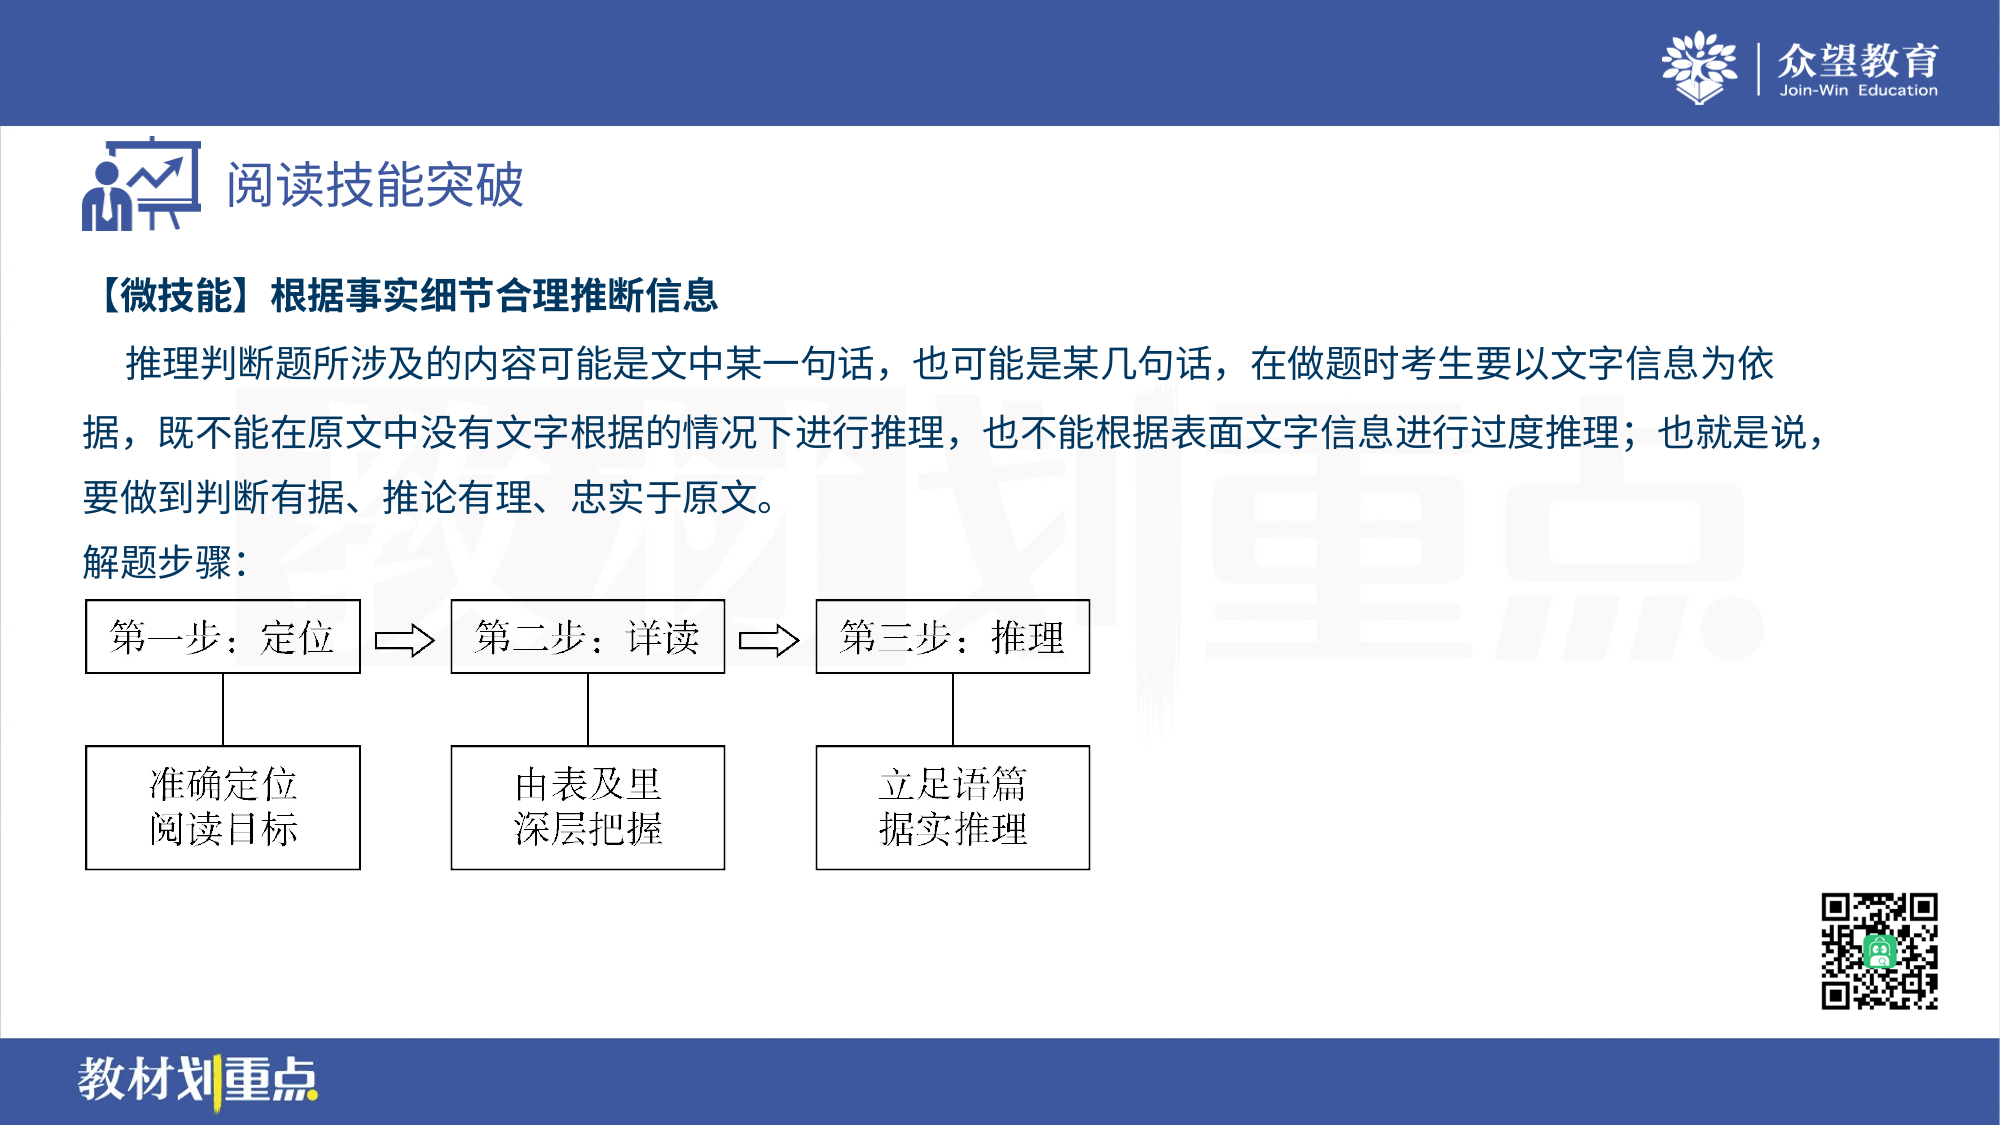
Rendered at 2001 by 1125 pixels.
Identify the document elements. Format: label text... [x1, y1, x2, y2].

picture [0, 0, 2000, 1125]
text_box 解题步骤： [82, 518, 1817, 577]
text_box 【微技能】根据事实细节合理推断信息 推理判断题所涉及的内容可能是文中某一句话，也可能是某几句话，在做题时考生要以文字信息为依 据，既不能在原文中没有文字根据的情况下进行推理，也不能根据表面文字信息进行过度推理；也就是说， 要做到判断有据、推论有理、忠实于原文。 [82, 247, 1817, 512]
